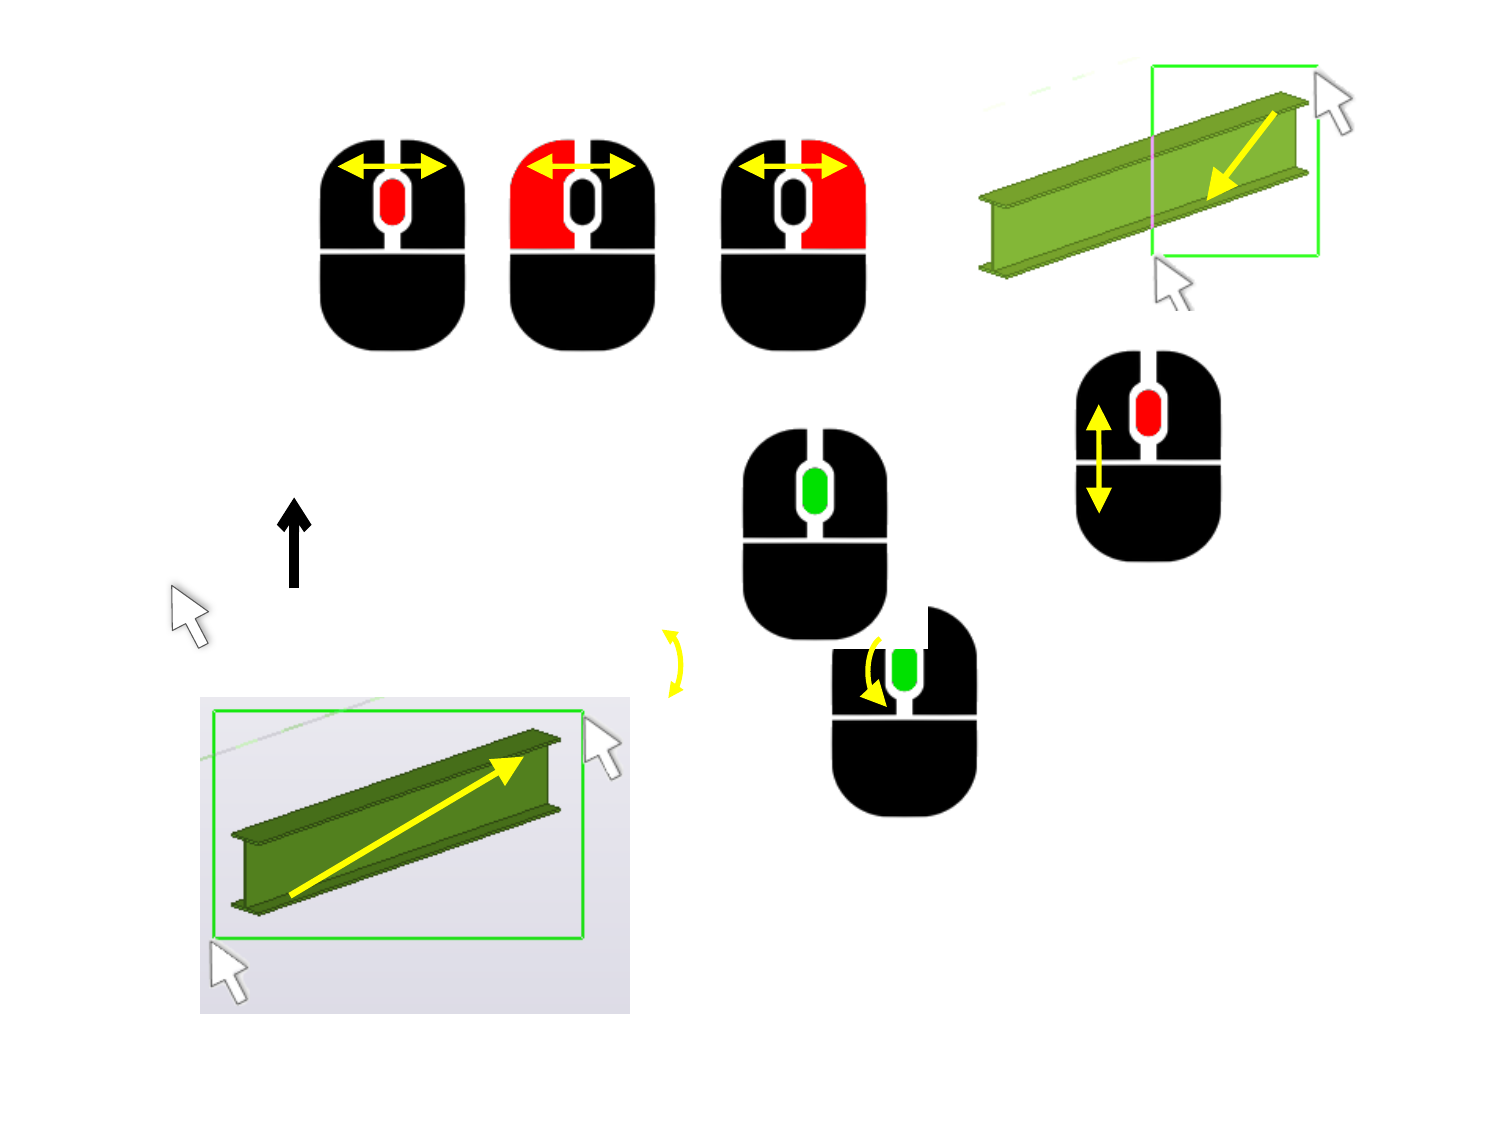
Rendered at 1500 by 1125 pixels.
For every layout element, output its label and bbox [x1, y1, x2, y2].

text_box [661, 629, 682, 699]
picture [971, 57, 1376, 311]
text_box [701, 125, 885, 360]
text_box [490, 125, 673, 360]
picture [300, 125, 489, 360]
picture [199, 697, 630, 1014]
picture [722, 414, 1018, 826]
text_box [1206, 111, 1276, 201]
text_box [169, 583, 211, 651]
picture [1056, 336, 1245, 571]
text_box [289, 756, 525, 896]
